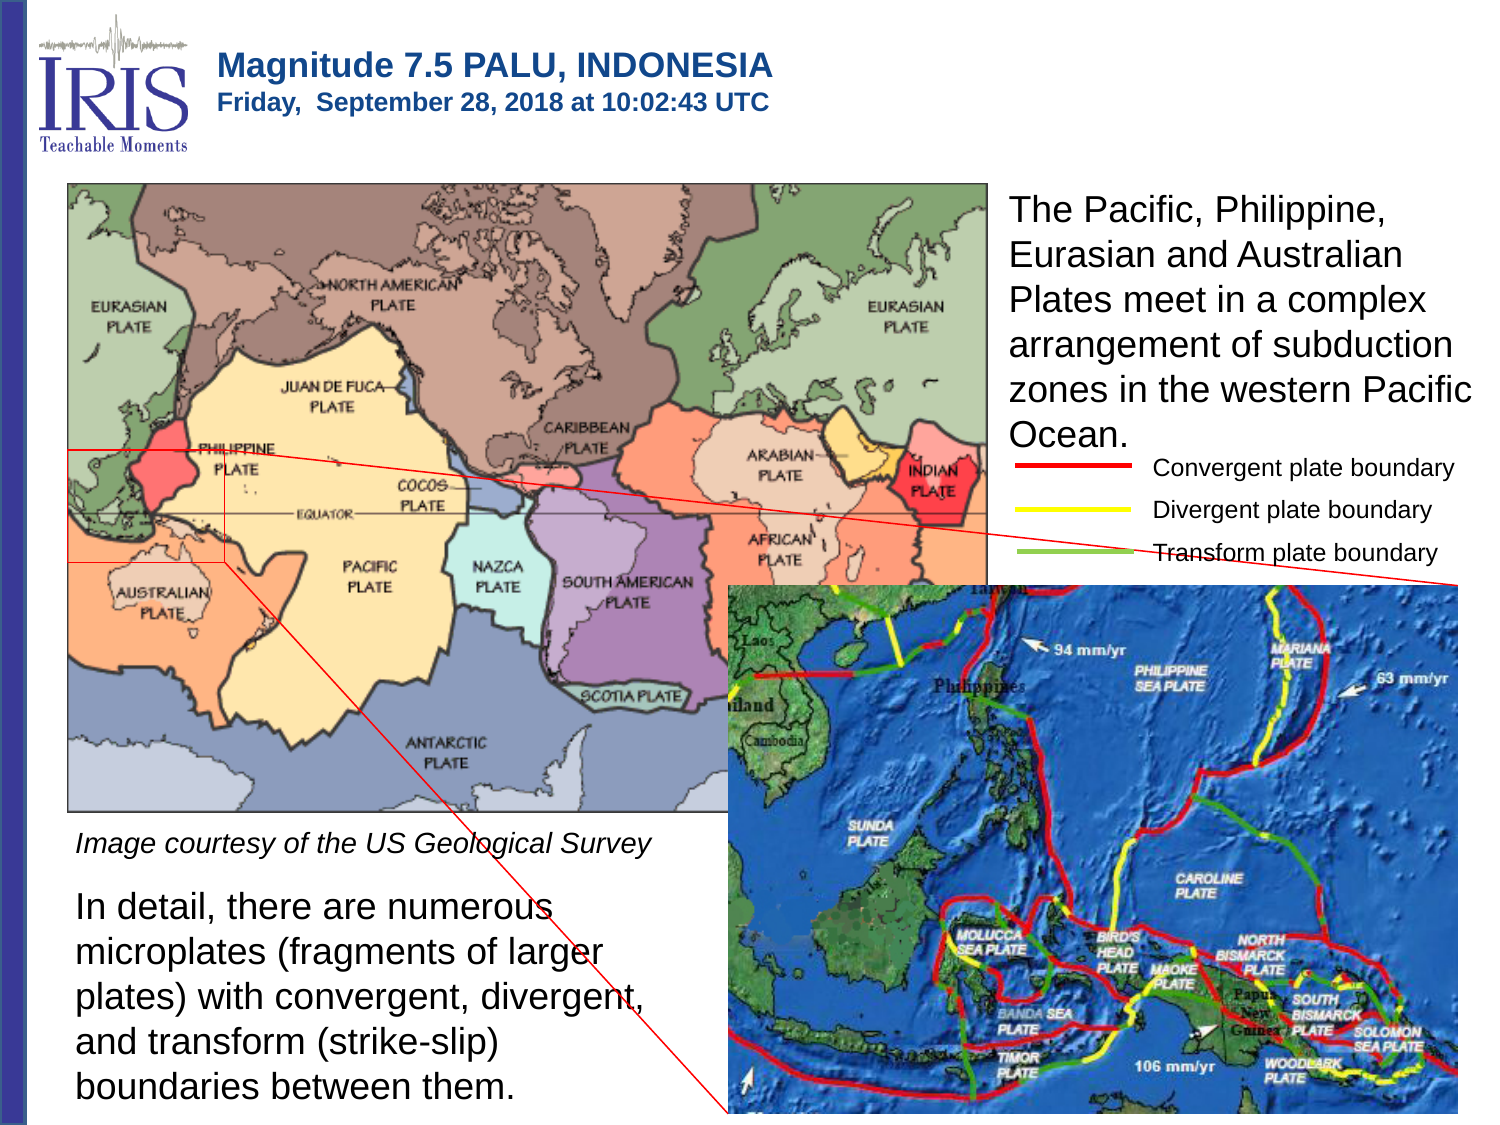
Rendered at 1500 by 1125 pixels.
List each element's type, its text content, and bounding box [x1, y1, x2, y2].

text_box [224, 449, 1458, 586]
text_box [0, 0, 27, 1125]
text_box Image courtesy of the US Geological Survey [60, 817, 219, 868]
picture [729, 586, 1458, 1114]
text_box In detail, there are numerous microplates (fragments of larger plates) with convergent, divergent, and transform (strike-slip) boundaries between them. [60, 874, 219, 1115]
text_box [224, 562, 729, 1114]
picture [67, 182, 988, 813]
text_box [1014, 443, 1486, 576]
text_box The Pacific, Philippine, Eurasian and Australian Plates meet in a complex arrangement of subduction zones in the western Pacific Ocean. [993, 177, 1500, 462]
picture [39, 12, 188, 165]
text_box Magnitude 7.5 PALU, INDONESIA Friday, September 28, 2018 at 10:02:43 UTC [202, 0, 1498, 125]
